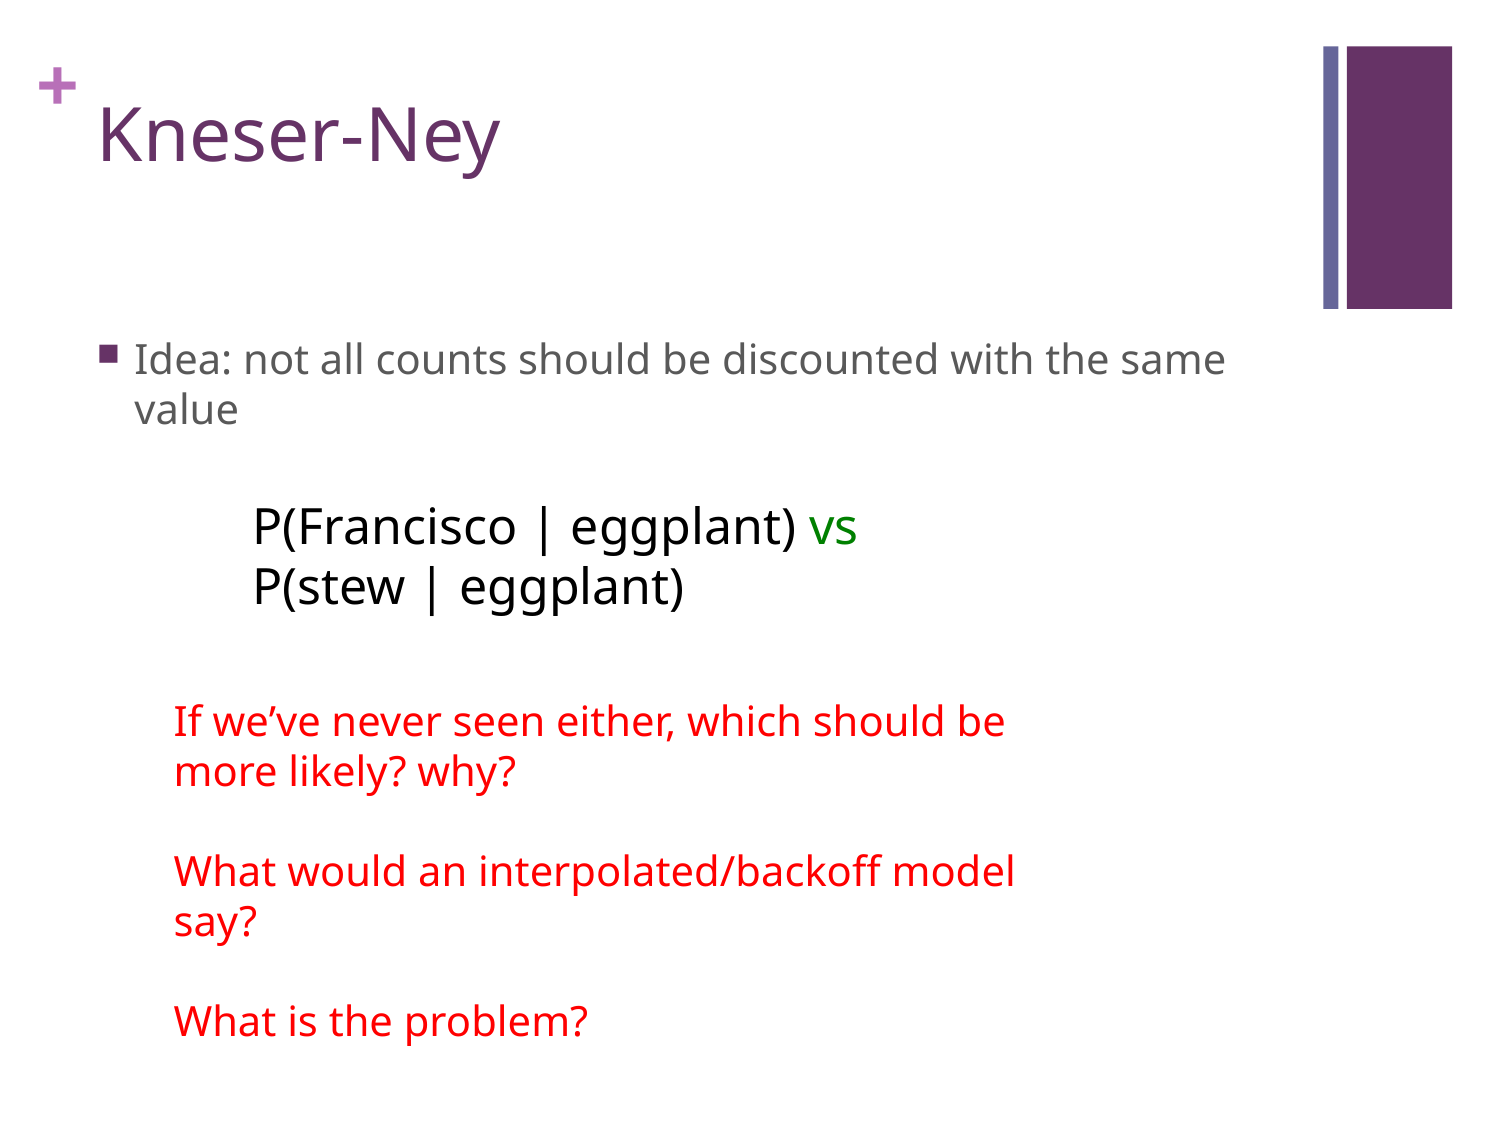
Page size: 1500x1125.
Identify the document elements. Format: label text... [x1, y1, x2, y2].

title Kneser-Ney [81, 79, 1322, 263]
text_box If we’ve never seen either, which should be more likely? why? What would an interpolated/backoff model say? What is the problem? [158, 687, 1088, 1053]
text_box P(Francisco | eggplant) vs P(stew | eggplant) [237, 487, 1088, 623]
list Idea: not all counts should be discounted with the same value [81, 324, 1322, 400]
